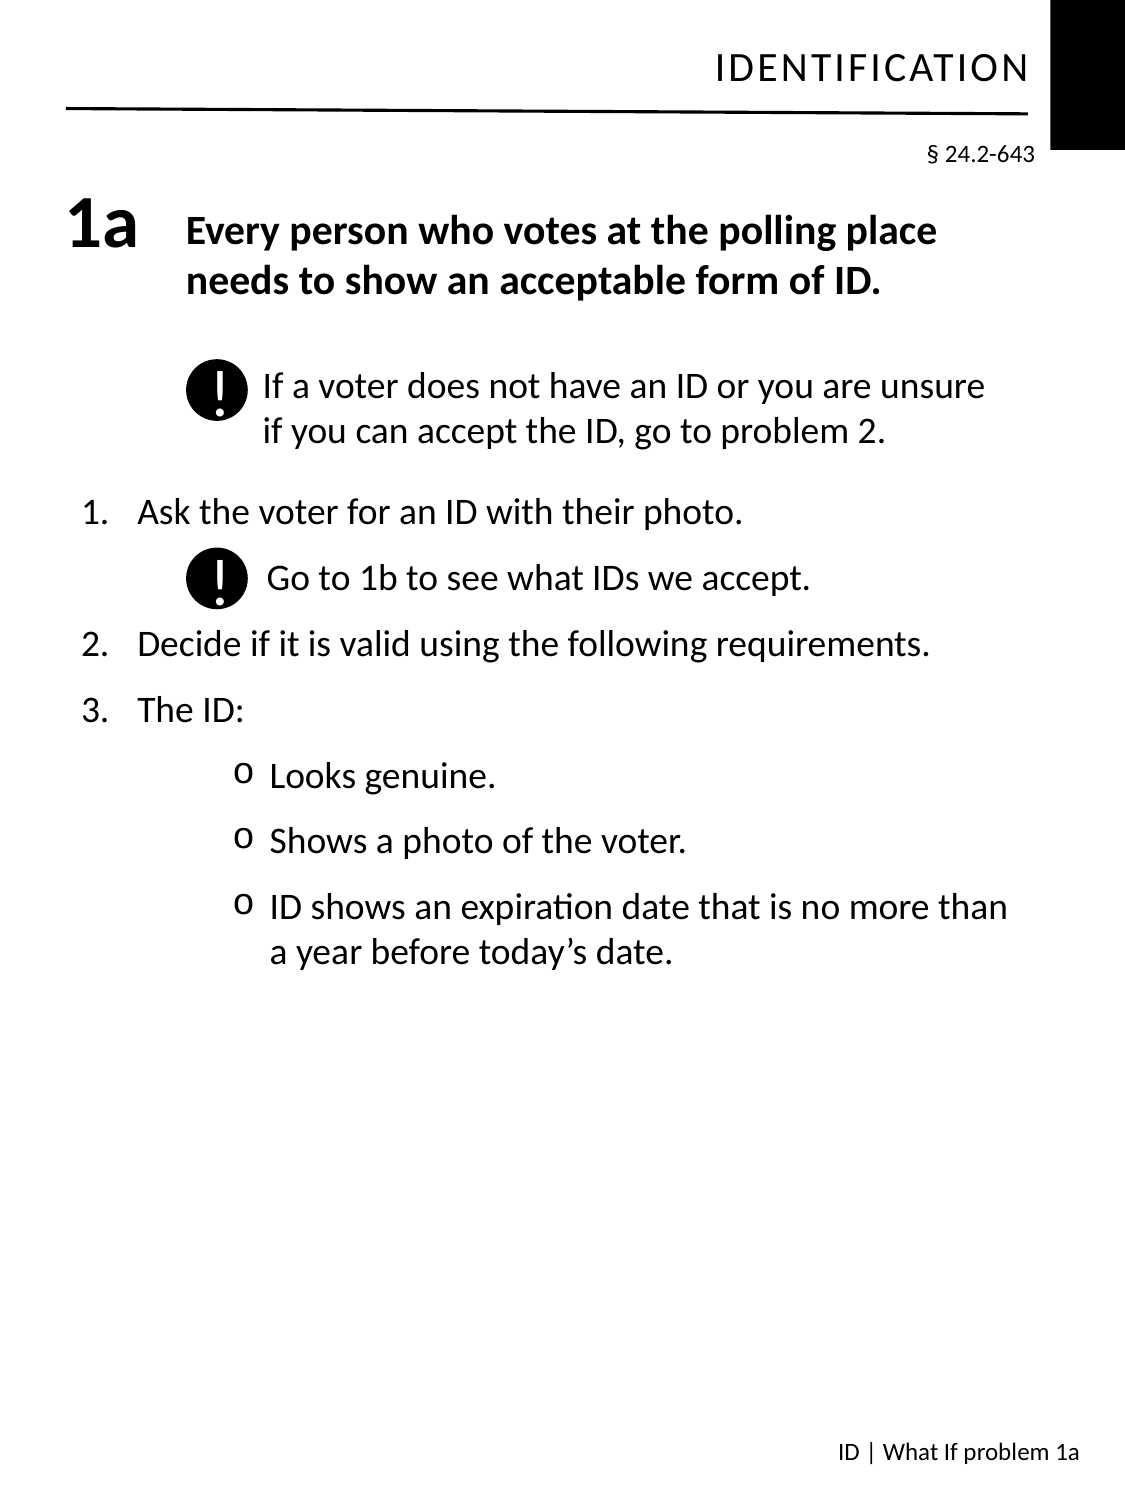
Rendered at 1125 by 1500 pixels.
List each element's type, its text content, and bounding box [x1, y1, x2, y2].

text_box If a voter does not have an ID or you are unsure if you can accept the ID, go to problem 2. [247, 353, 1013, 441]
list Every person who votes at the polling place needs to show an acceptable form of ID. [170, 194, 1051, 445]
list Ask the voter for an ID with their photo. Go to 1b to see what IDs we accept. Decide if it is valid using the following requirements. The ID: Looks genuine. Shows a photo of the voter. ID shows an expiration date that is no more than a year before today’s date. [65, 479, 1051, 1426]
text_box ID | What If problem 1a [823, 1427, 1125, 1473]
text_box ! [185, 358, 249, 422]
text_box § 24.2-643 [796, 129, 1051, 175]
text_box ! [185, 546, 249, 611]
list 1a [49, 175, 189, 340]
